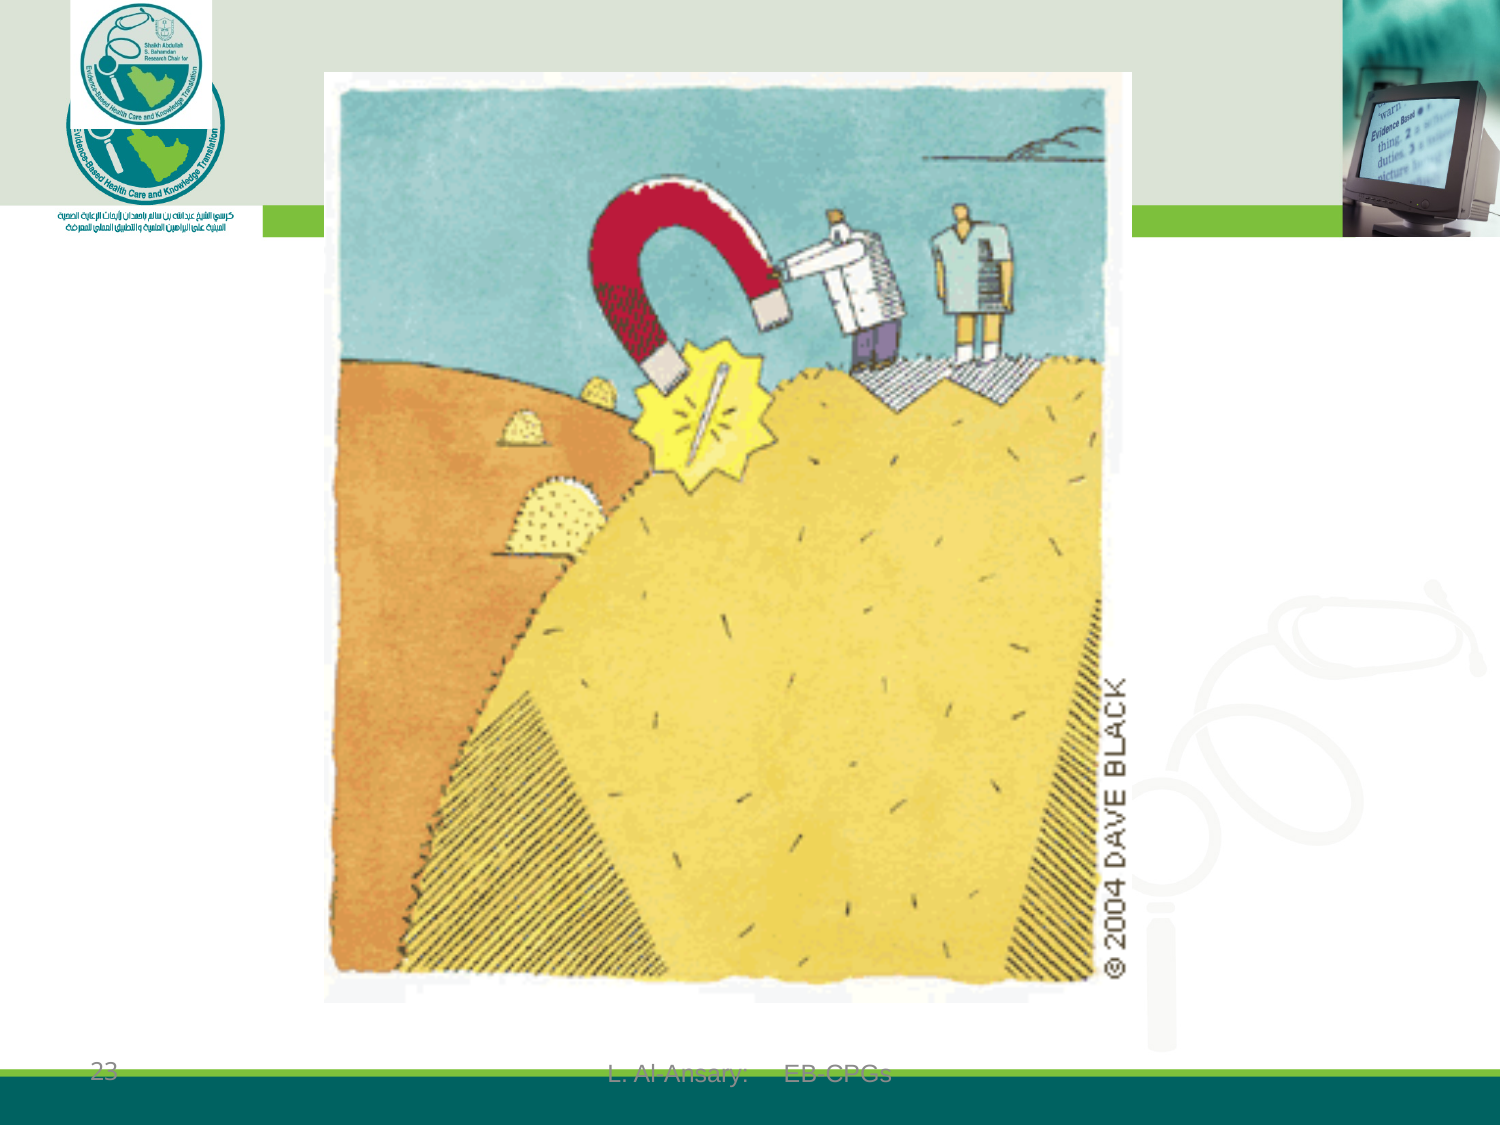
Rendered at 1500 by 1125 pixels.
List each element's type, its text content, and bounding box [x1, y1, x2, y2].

picture [0, 0, 1500, 1125]
slide_number 23 [75, 1042, 425, 1103]
footer L. Al-Ansary: EB-CPGs [512, 1042, 988, 1103]
